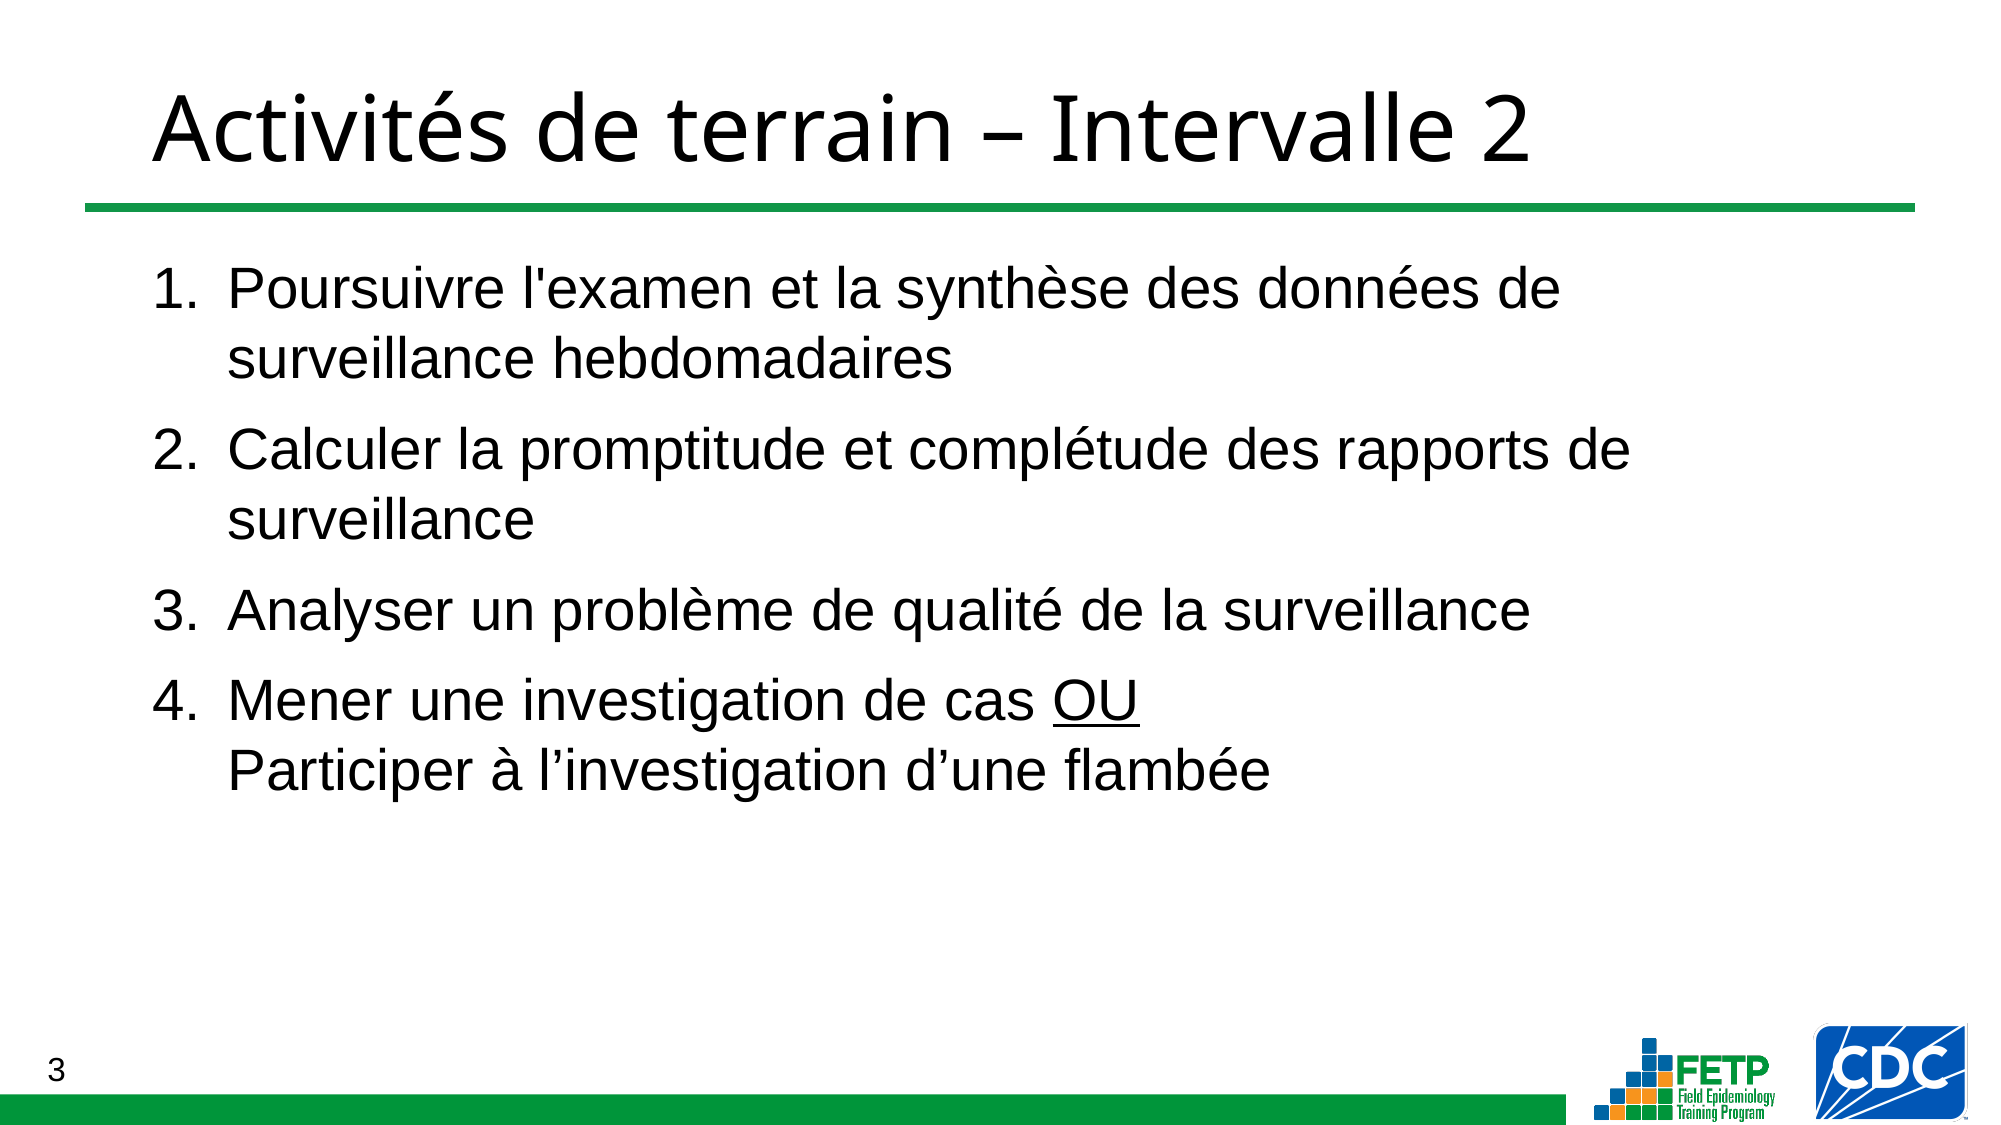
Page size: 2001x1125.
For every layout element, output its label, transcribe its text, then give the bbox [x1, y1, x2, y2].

picture [1594, 1038, 1775, 1122]
title Activités de terrain – Intervalle 2 [137, 75, 1863, 207]
picture [1813, 1023, 1968, 1122]
list Poursuivre l'examen et la synthèse des données de surveillance hebdomadaires Calculer la promptitude et complétude des rapports de surveillance Analyser un problème de qualité de la surveillance Mener une investigation de cas OU Participer à l’investigation d’une flambée [137, 242, 1863, 1004]
